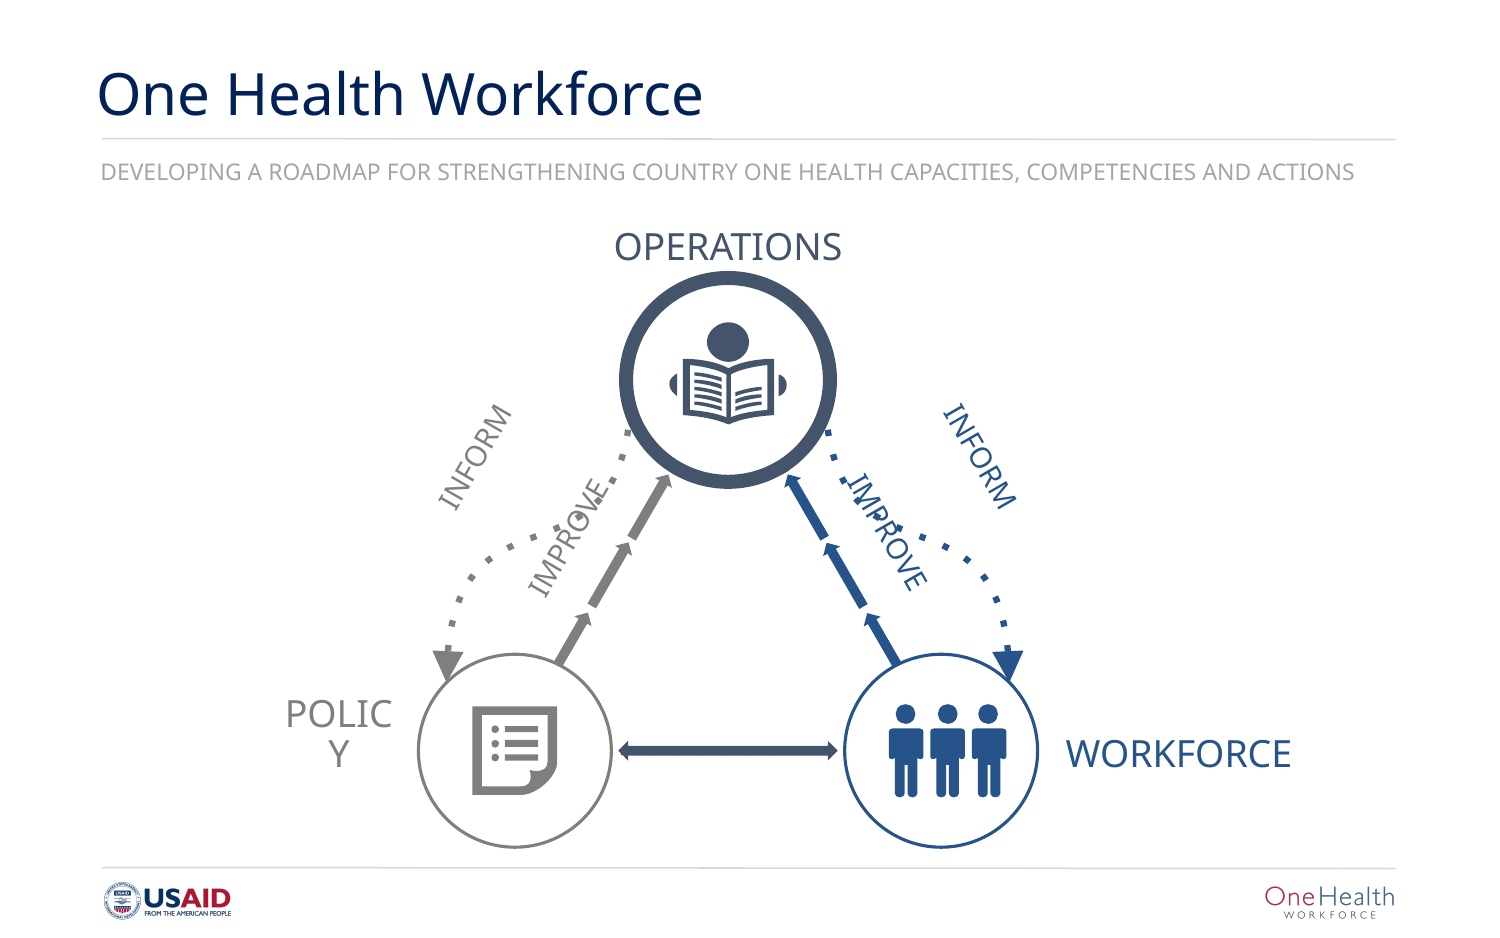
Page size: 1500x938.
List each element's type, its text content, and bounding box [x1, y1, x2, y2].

text_box [778, 374, 787, 397]
text_box [682, 358, 775, 425]
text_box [387, 438, 691, 624]
text_box INFORM [913, 369, 1014, 437]
text_box [844, 654, 1038, 848]
text_box [553, 633, 582, 666]
text_box [896, 704, 915, 710]
text_box [706, 322, 750, 362]
text_box [563, 471, 892, 753]
text_box [419, 654, 612, 848]
text_box [669, 373, 678, 397]
text_box [631, 284, 825, 477]
text_box OPERATIONS [579, 212, 877, 284]
text_box [472, 706, 558, 795]
text_box [731, 369, 767, 391]
text_box POLICY [259, 719, 419, 791]
text_box [618, 740, 838, 761]
text_box [979, 704, 997, 710]
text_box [888, 712, 1007, 798]
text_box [765, 438, 1069, 624]
list DEVELOPING A ROADMAP FOR STRENGTHENING COUNTRY ONE HEALTH CAPACITIES, COMPETENCIES AND ACTIONS [85, 153, 1472, 199]
title One Health Workforce [81, 47, 1412, 136]
text_box [873, 633, 902, 667]
text_box WORKFORCE [1044, 719, 1315, 791]
text_box [938, 704, 957, 710]
text_box INFORM [442, 369, 543, 437]
picture [1253, 874, 1406, 931]
picture [85, 870, 248, 934]
